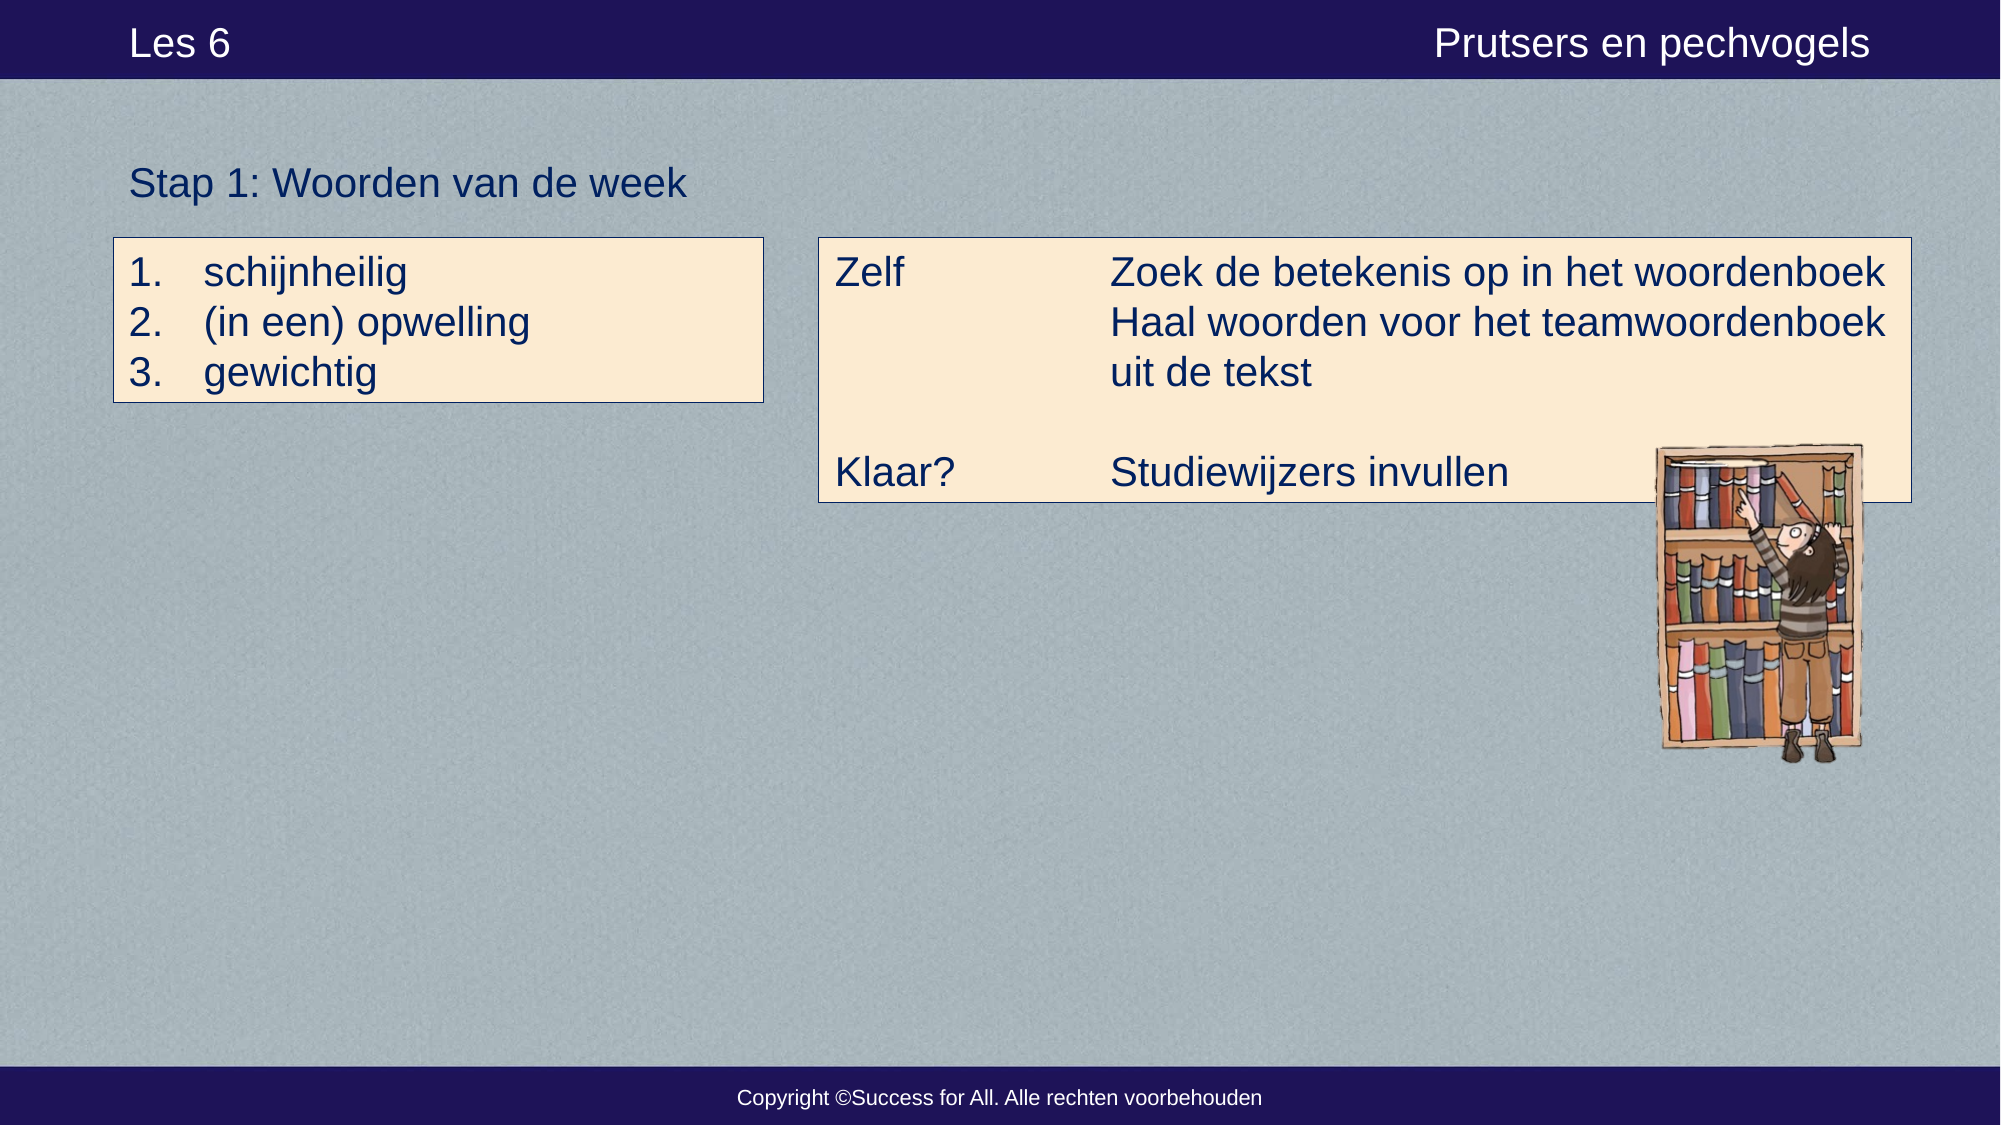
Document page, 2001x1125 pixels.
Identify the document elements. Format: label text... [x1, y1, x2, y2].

text_box schijnheilig (in een) opwelling gewichtig [113, 237, 764, 403]
text_box Les 6 [114, 8, 354, 73]
text_box Copyright ©Success for All. Alle rechten voorbehouden [0, 1076, 2000, 1125]
text_box Prutsers en pechvogels [999, 8, 1886, 73]
text_box Zelf Zoek de betekenis op in het woordenboek Haal woorden voor het teamwoordenboek uit de tekst Klaar? Studiewijzers invullen [818, 237, 1912, 503]
text_box Stap 1: Woorden van de week [113, 148, 1635, 214]
picture [0, 0, 2001, 1125]
